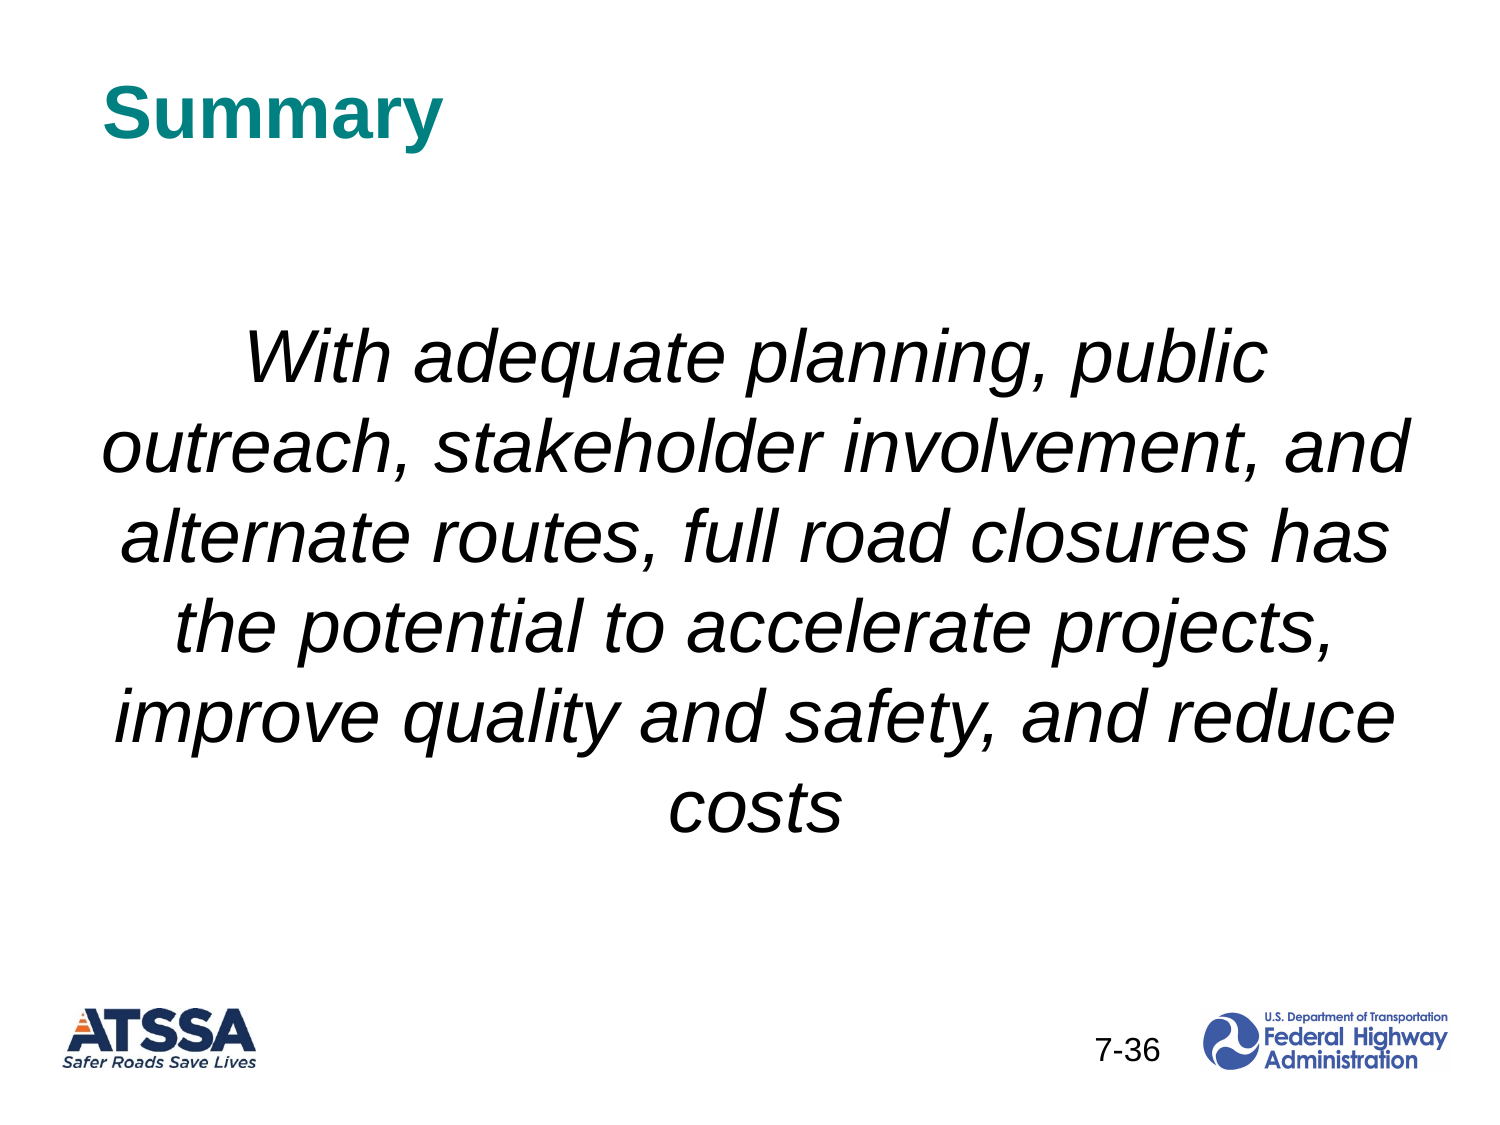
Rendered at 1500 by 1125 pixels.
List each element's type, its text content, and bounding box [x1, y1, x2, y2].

picture [62, 1008, 256, 1068]
title Summary [87, 0, 1500, 218]
picture [1200, 1008, 1450, 1072]
list With adequate planning, public outreach, stakeholder involvement, and alternate routes, full road closures has the potential to accelerate projects, improve quality and safety, and reduce costs [62, 299, 1451, 1001]
